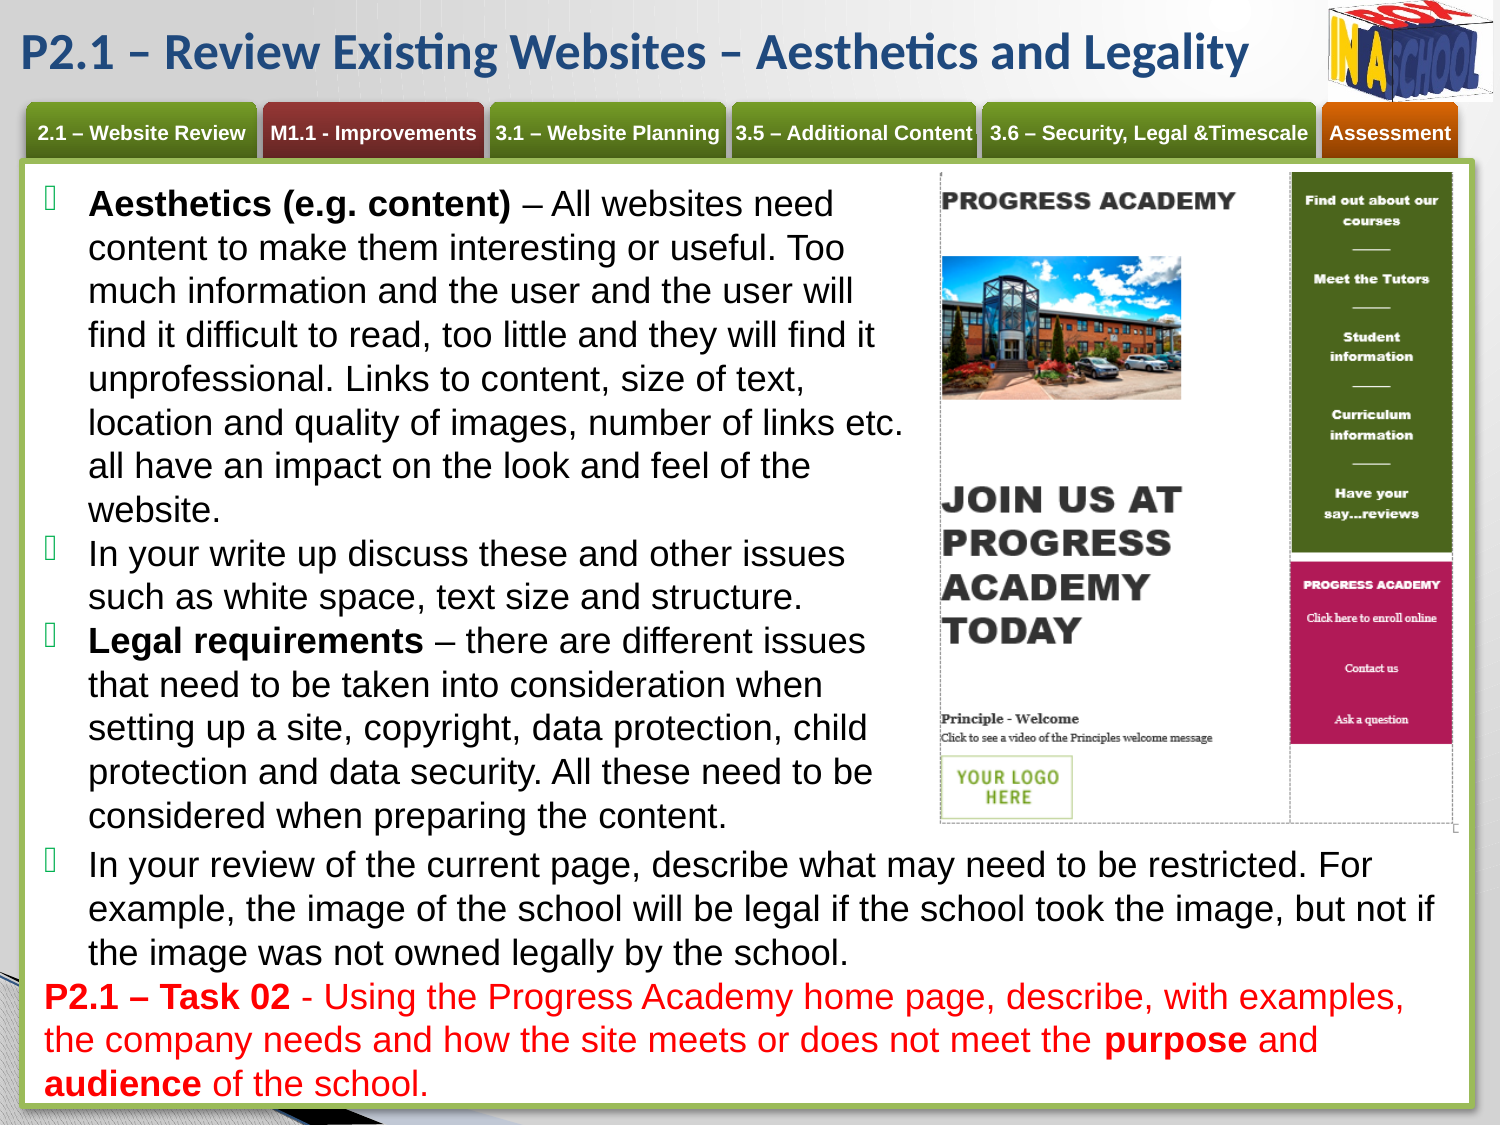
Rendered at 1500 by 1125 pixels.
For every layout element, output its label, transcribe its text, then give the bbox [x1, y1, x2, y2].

picture [1328, 0, 1494, 102]
title P2.1 – Review Existing Websites – Aesthetics and Legality [5, 7, 1270, 90]
picture [926, 172, 1459, 835]
picture [281, 1114, 303, 1125]
text_box In your review of the current page, describe what may need to be restricted. For example, the image of the school will be legal if the school took the image, but not if the image was not owned legally by the school. P2.1 – Task 02 - Using the Progress Academy home page, describe, with examples, the company needs and how the site meets or does not meet the purpose and audience of the school. [29, 834, 1459, 1112]
list Aesthetics (e.g. content) – All websites need content to make them interesting or useful. Too much information and the user and the user will find it difficult to read, too little and they will find it unprofessional. Links to content, size of text, location and quality of images, number of links etc. all have an impact on the look and feel of the website. In your write up discuss these and other issues such as white space, text size and structure. Legal requirements – there are different issues that need to be taken into consideration when setting up a site, copyright, data protection, child protection and data security. All these need to be considered when preparing the content. [29, 172, 926, 834]
